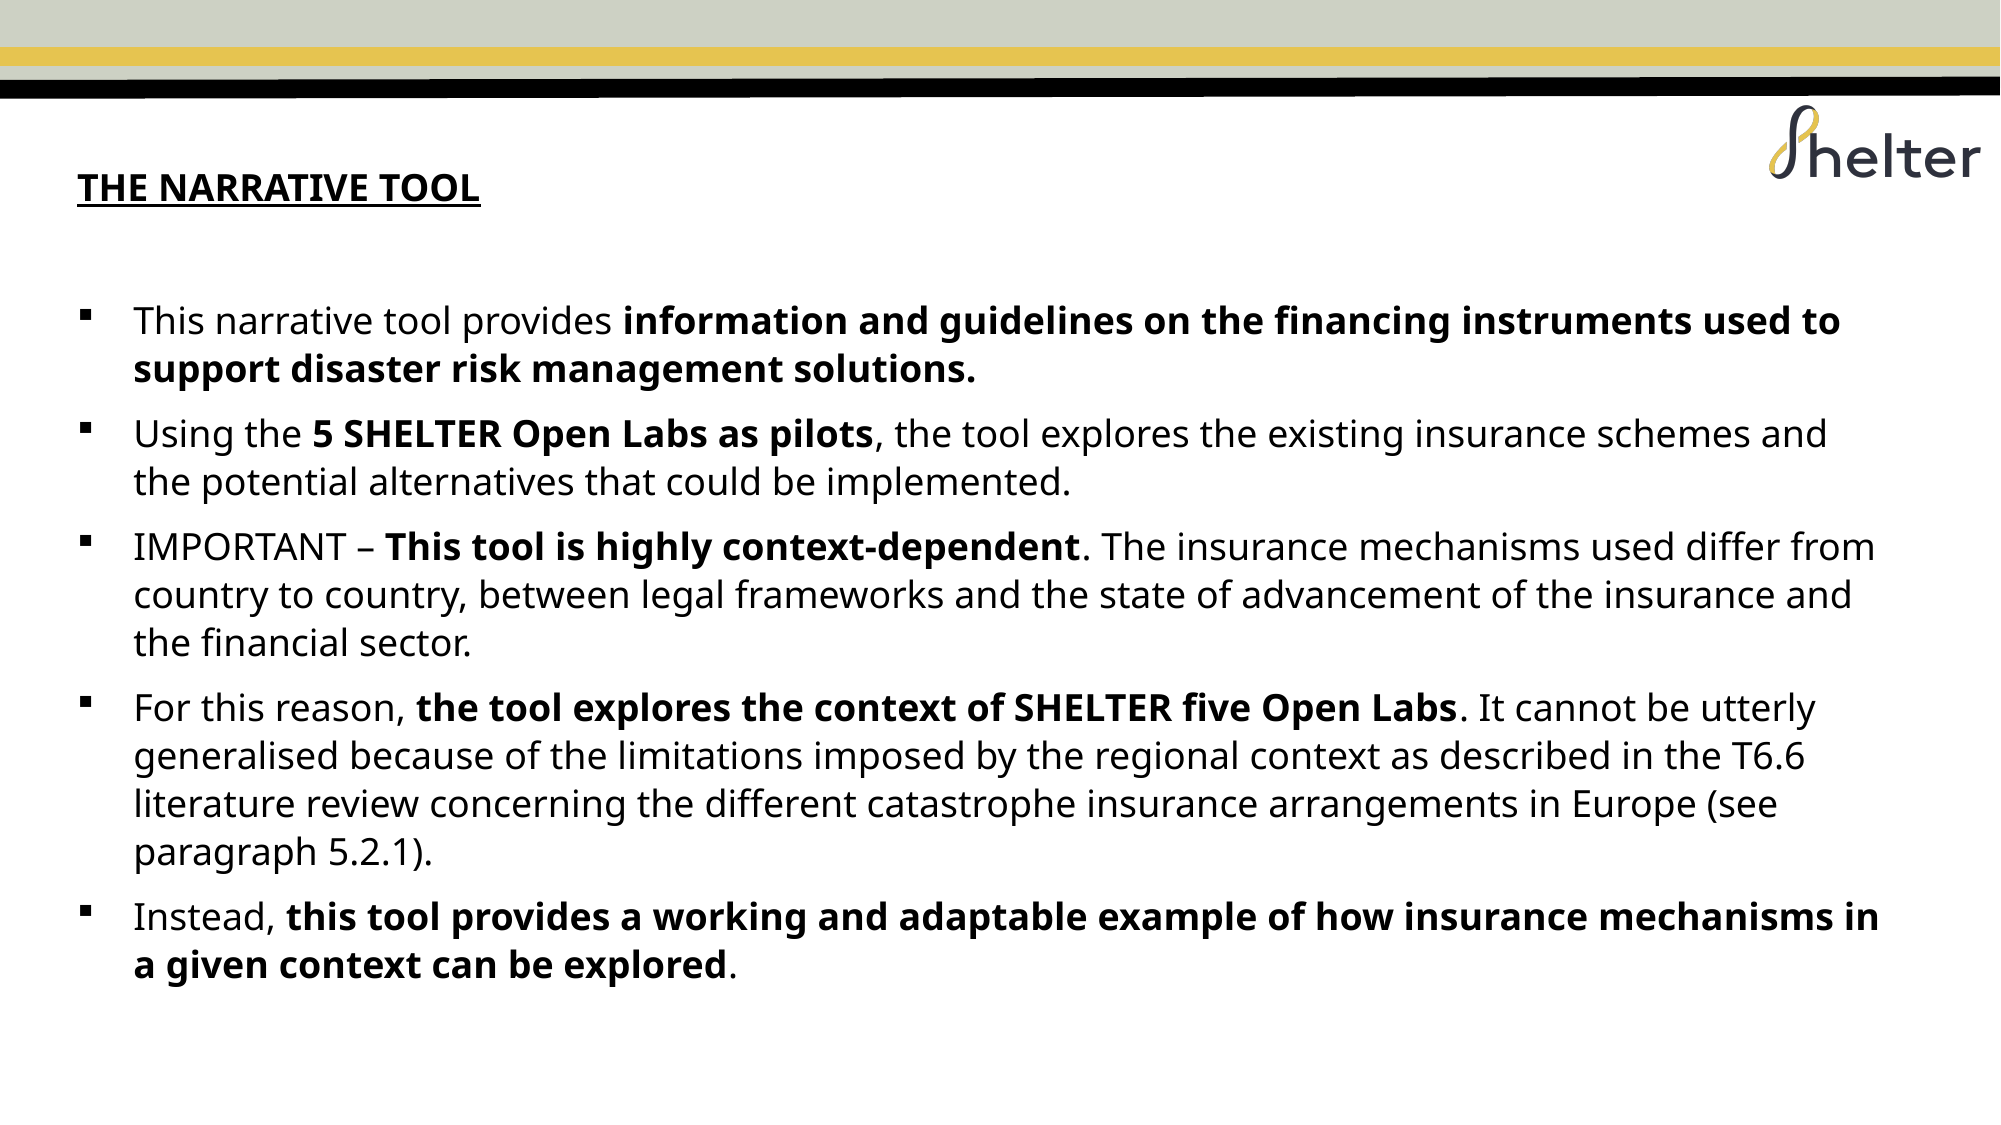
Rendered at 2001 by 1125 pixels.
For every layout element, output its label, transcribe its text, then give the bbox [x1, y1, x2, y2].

text_box This narrative tool provides information and guidelines on the financing instruments used to support disaster risk management solutions. Using the 5 SHELTER Open Labs as pilots, the tool explores the existing insurance schemes and the potential alternatives that could be implemented. IMPORTANT – This tool is highly context-dependent. The insurance mechanisms used differ from country to country, between legal frameworks and the state of advancement of the insurance and the financial sector. For this reason, the tool explores the context of SHELTER five Open Labs. It cannot be utterly generalised because of the limitations imposed by the regional context as described in the T6.6 literature review concerning the different catastrophe insurance arrangements in Europe (see paragraph 5.2.1). Instead, this tool provides a working and adaptable example of how insurance mechanisms in a given context can be explored. [62, 286, 1899, 994]
picture [1769, 105, 1981, 179]
text_box THE NARRATIVE TOOL [62, 156, 832, 216]
